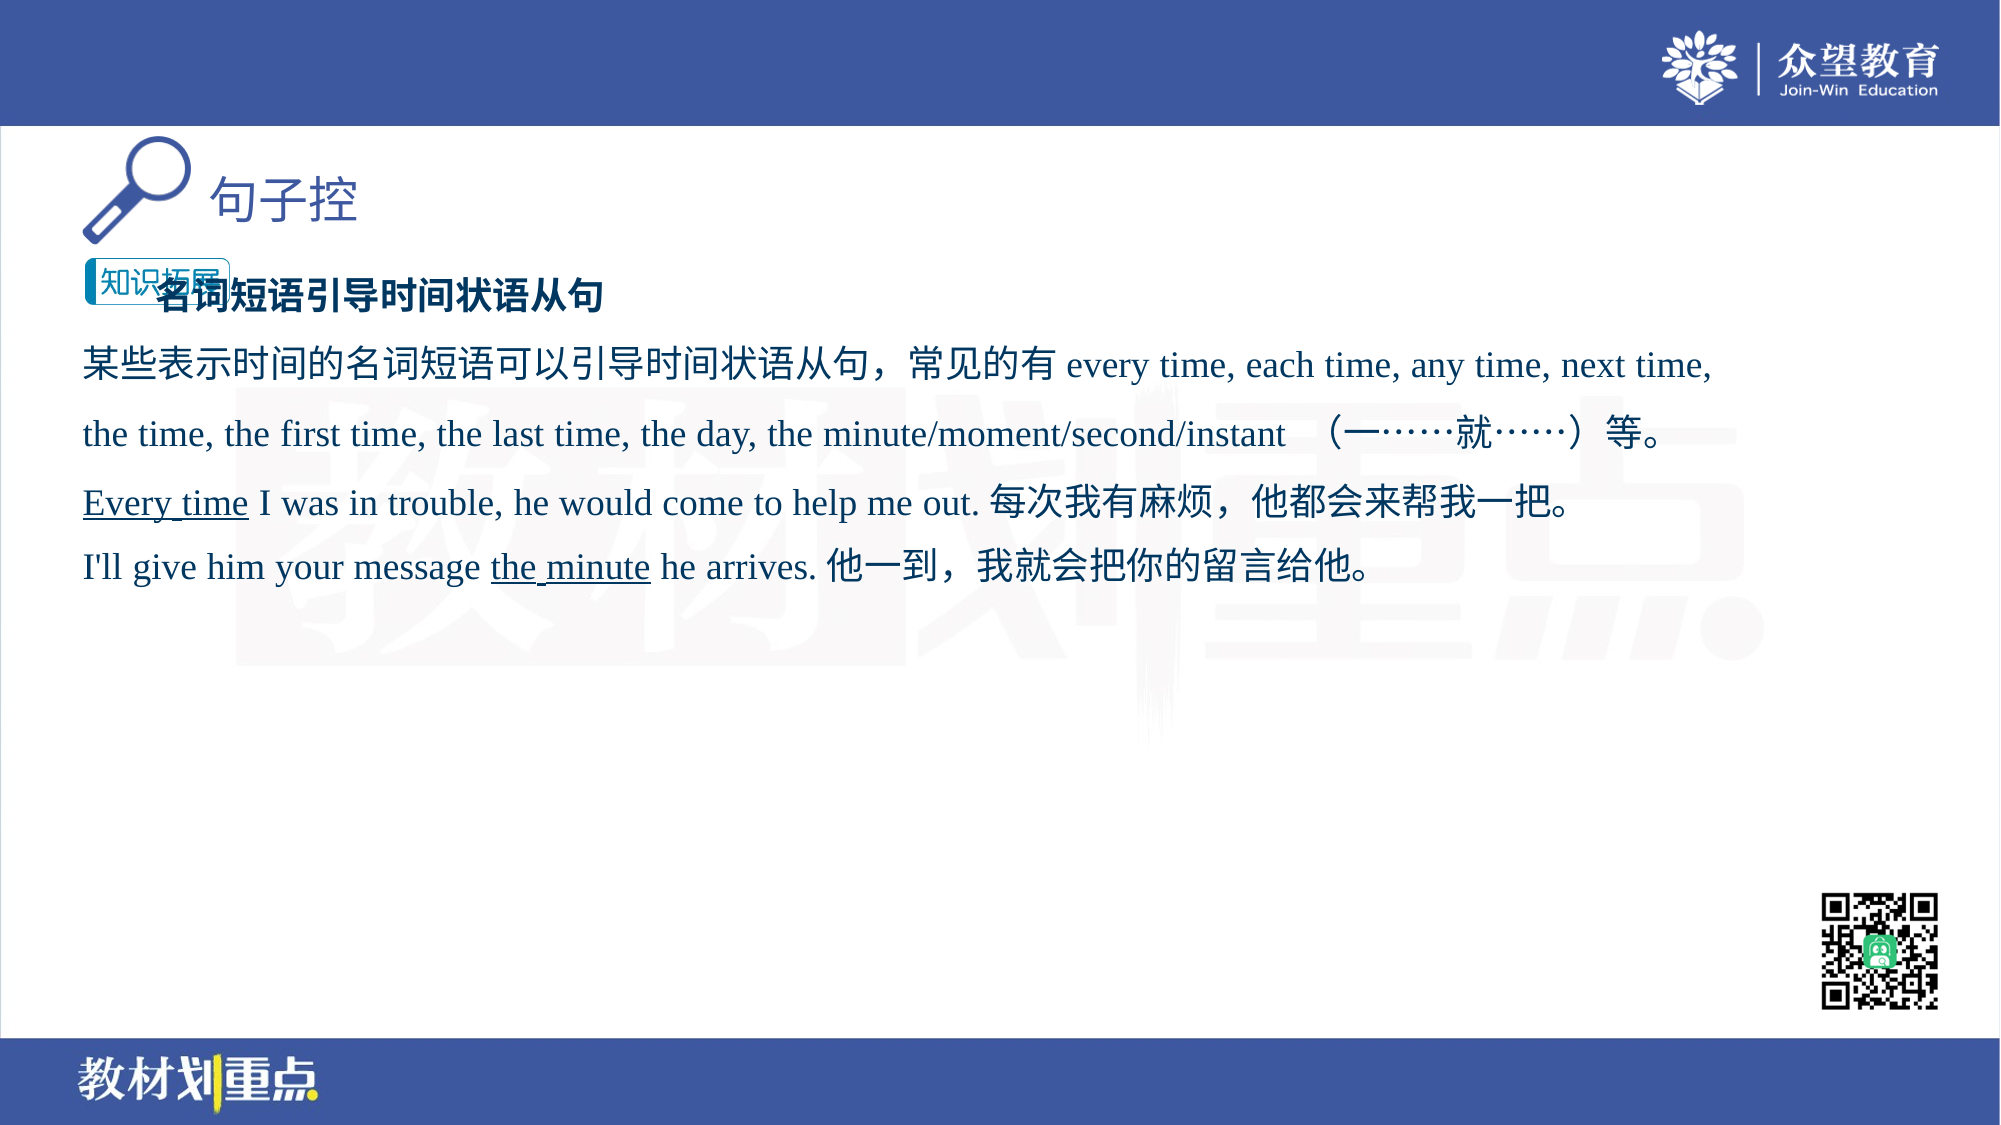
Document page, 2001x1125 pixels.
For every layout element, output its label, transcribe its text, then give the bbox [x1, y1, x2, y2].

picture [0, 0, 2000, 1125]
text_box 名词短语引导时间状语从句 某些表示时间的名词短语可以引导时间状语从句，常见的有every time, each time, any time, next time, the time, the first time, the last time, the day, the minute/moment/second/instant （一……就……）等。 Every time I was in trouble, he would come to help me out.每次我有麻烦，他都会来帮我一把。 I'll give him your message the minute he arrives.他一到，我就会把你的留言给他。 [82, 247, 1817, 581]
